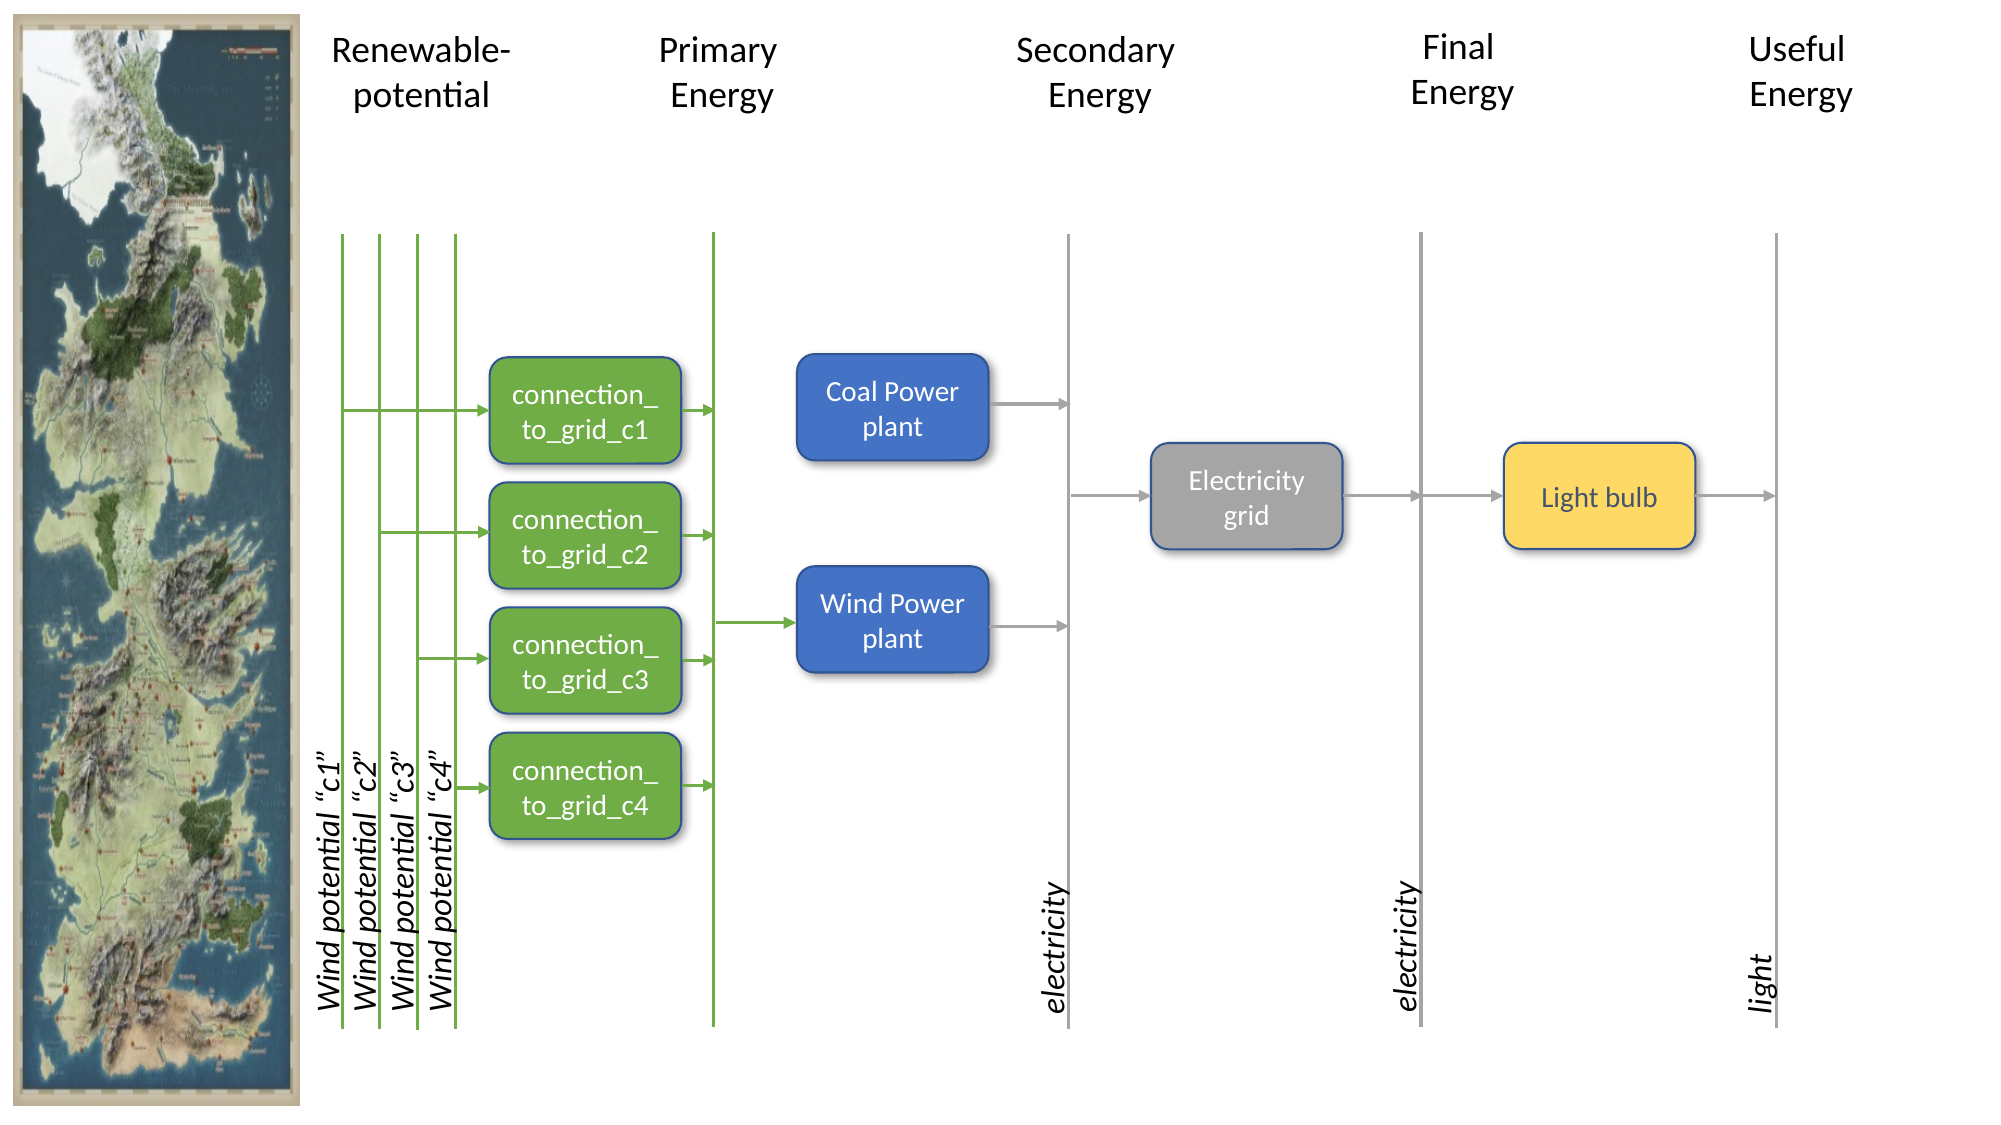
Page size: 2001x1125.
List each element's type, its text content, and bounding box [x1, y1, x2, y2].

text_box connection_to_grid_c1 [488, 356, 683, 465]
text_box Wind potential “c4” [456, 790, 466, 1027]
text_box Wind potential “c4” [410, 714, 417, 1027]
text_box Wind potential “c4” [456, 714, 466, 786]
text_box connection_to_grid_c2 [488, 481, 683, 590]
text_box electricity [1375, 790, 1421, 1028]
text_box Wind potential “c2” [380, 715, 390, 1028]
text_box Light bulb [1502, 441, 1697, 551]
text_box Useful Energy [1628, 16, 1966, 122]
text_box Secondary Energy [927, 18, 1265, 123]
text_box Wind Power plant [795, 565, 990, 674]
text_box Wind potential “c1” [344, 713, 354, 1028]
text_box electricity [1069, 791, 1079, 1030]
text_box Wind potential “c3” [390, 715, 417, 1028]
text_box Coal Power plant [795, 353, 990, 462]
picture [13, 14, 300, 1106]
text_box light [1730, 791, 1786, 1030]
text_box Primary Energy [549, 17, 887, 123]
text_box electricity [1422, 790, 1431, 1028]
text_box Renewable- potential [300, 18, 543, 123]
text_box Wind potential “c2” [354, 715, 379, 1028]
text_box Final Energy [1290, 14, 1627, 120]
text_box Wind potential “c1” [300, 713, 342, 1028]
text_box Electricity grid [1149, 441, 1344, 551]
text_box electricity [1023, 791, 1068, 1030]
text_box Wind potential “c4” [418, 714, 455, 1027]
text_box connection_to_grid_c4 [488, 731, 683, 840]
text_box connection_to_grid_c3 [488, 606, 683, 715]
